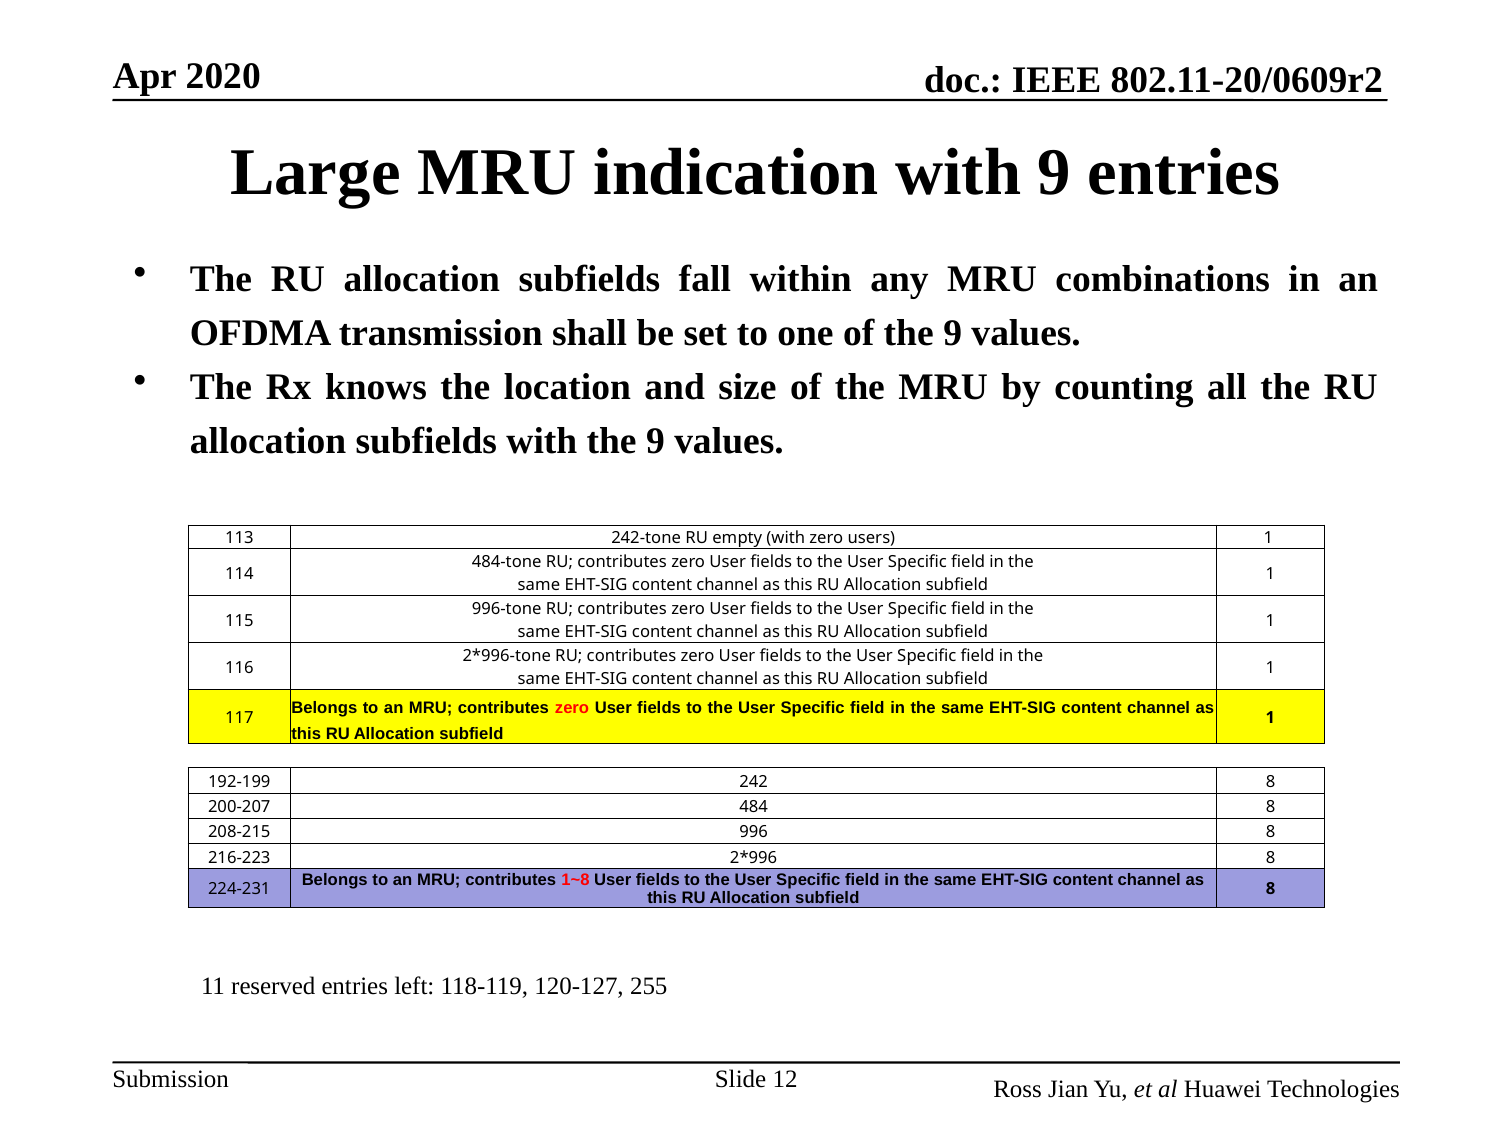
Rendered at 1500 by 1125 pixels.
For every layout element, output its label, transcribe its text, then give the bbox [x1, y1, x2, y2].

table_cell Belongs to an MRU; contributes 1~8 User fields to the User Specific field in the same EHT-SIG content channel as this RU Allocation subfield [291, 869, 1216, 907]
table_header 1 [1217, 526, 1324, 548]
table_header 242 [291, 768, 1216, 793]
table_cell Belongs to an MRU; contributes zero User fields to the User Specific field in the same EHT-SIG content channel as this RU Allocation subfield [291, 690, 1216, 743]
table_cell 1 [1217, 596, 1324, 642]
table_cell 8 [1217, 819, 1324, 843]
slide_number Slide 12 [712, 1061, 800, 1093]
text_box 11 reserved entries left: 118-119, 120-127, 255 [186, 962, 837, 1008]
table_cell 2*996-tone RU; contributes zero User fields to the User Specific field in the same EHT-SIG content channel as this RU Allocation subfield [291, 643, 1216, 689]
table_cell 484 [291, 794, 1216, 818]
table_cell 2*996 [291, 844, 1216, 868]
table_header 242-tone RU empty (with zero users) [291, 526, 1216, 548]
table_cell 208-215 [189, 819, 290, 843]
table_cell 116 [189, 643, 290, 689]
table_header 8 [1217, 768, 1324, 793]
table_cell 216-223 [189, 844, 290, 868]
table_cell 224-231 [189, 869, 290, 907]
table_cell 8 [1217, 844, 1324, 868]
table_cell 115 [189, 596, 290, 642]
text_box The RU allocation subfields fall within any MRU combinations in an OFDMA transmission shall be set to one of the 9 values. The Rx knows the location and size of the MRU by counting all the RU allocation subfields with the 9 values. [118, 237, 1394, 631]
table_cell 996 [291, 819, 1216, 843]
table_cell 8 [1217, 794, 1324, 818]
title Large MRU indication with 9 entries [99, 123, 1413, 212]
table_header 192-199 [189, 768, 290, 793]
table_cell 1 [1217, 643, 1324, 689]
table_cell 8 [1217, 869, 1324, 907]
table_cell 114 [189, 549, 290, 595]
table_cell 996-tone RU; contributes zero User fields to the User Specific field in the same EHT-SIG content channel as this RU Allocation subfield [291, 596, 1216, 642]
table_cell 1 [1217, 690, 1324, 743]
table_cell 200-207 [189, 794, 290, 818]
table_header 113 [189, 526, 290, 548]
table_cell 484-tone RU; contributes zero User fields to the User Specific field in the same EHT-SIG content channel as this RU Allocation subfield [291, 549, 1216, 595]
table_cell 117 [189, 690, 290, 743]
table_cell 1 [1217, 549, 1324, 595]
